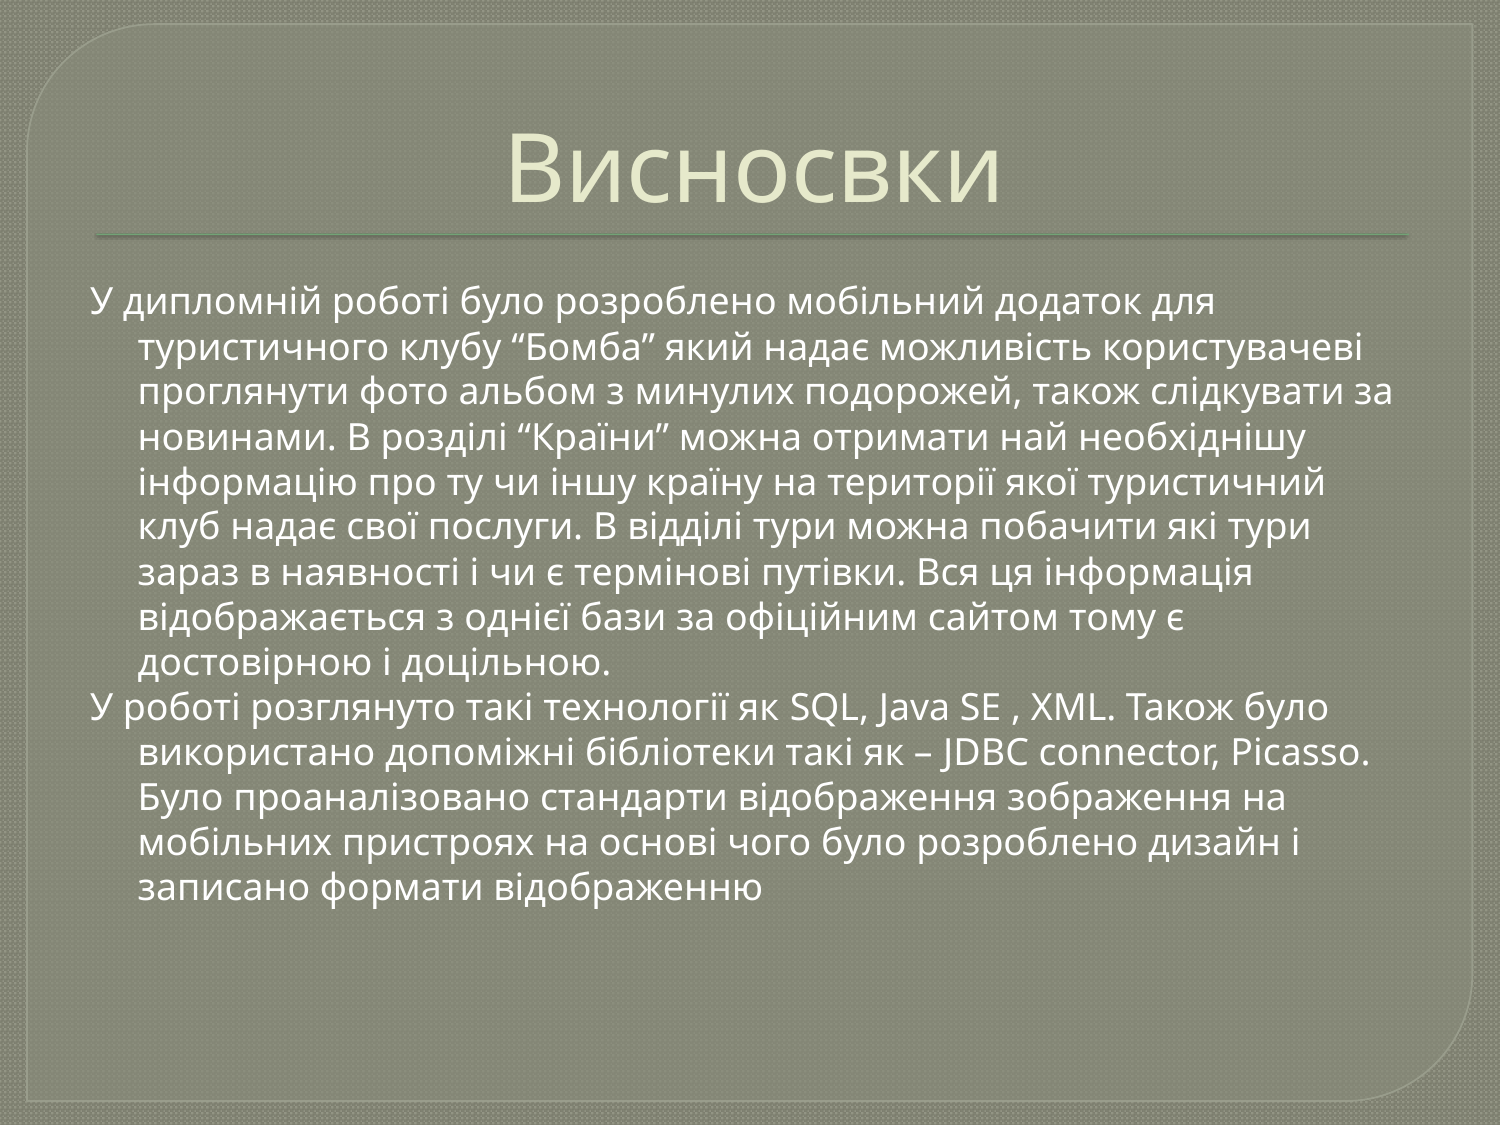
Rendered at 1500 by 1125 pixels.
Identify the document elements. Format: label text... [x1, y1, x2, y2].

list У дипломній роботі було розроблено мобільний додаток для туристичного клубу “Бомба” який надає можливість користувачеві проглянути фото альбом з минулих подорожей, також слідкувати за новинами. В розділі “Країни” можна отримати най необхіднішу інформацію про ту чи іншу країну на території якої туристичний клуб надає свої послуги. В відділі тури можна побачити які тури зараз в наявності і чи є термінові путівки. Вся ця інформація відображається з однієї бази за офіційним сайтом тому є достовірною і доцільною. У роботі розглянуто такі технології як SQL, Java SE , XML. Також було використано допоміжні бібліотеки такі як – JDBC connector, Picasso. Було проаналізовано стандарти відображення зображення на мобільних пристроях на основі чого було розроблено дизайн і записано формати відображенню [75, 270, 1425, 1013]
title Висносвки [75, 41, 1425, 230]
